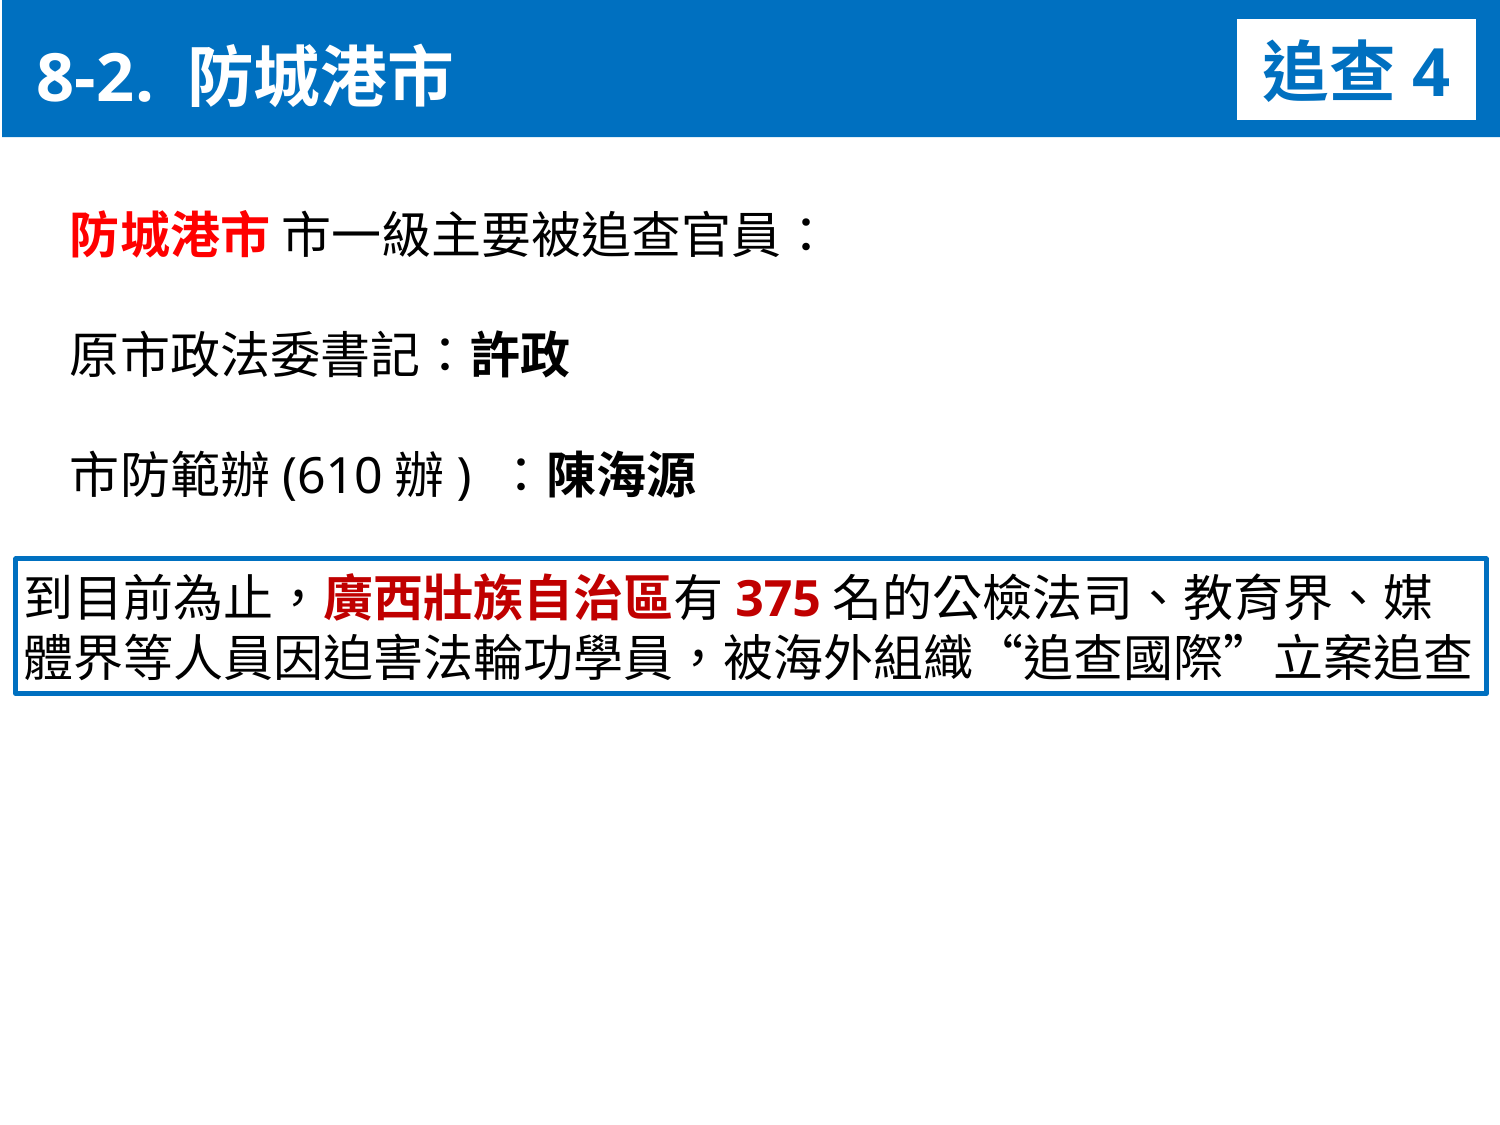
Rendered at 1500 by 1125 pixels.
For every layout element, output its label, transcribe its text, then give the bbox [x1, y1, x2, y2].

text_box 防城港市 市一級主要被追查官員： 原市政法委書記：許政 市防範辦(610辦) ：陳海源 [55, 196, 1447, 511]
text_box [1, 0, 1500, 138]
text_box 到目前為止，廣西壯族自治區有375名的公檢法司、教育界、媒體界等人員因迫害法輪功學員，被海外組織“追查國際”立案追查 [15, 558, 1487, 694]
